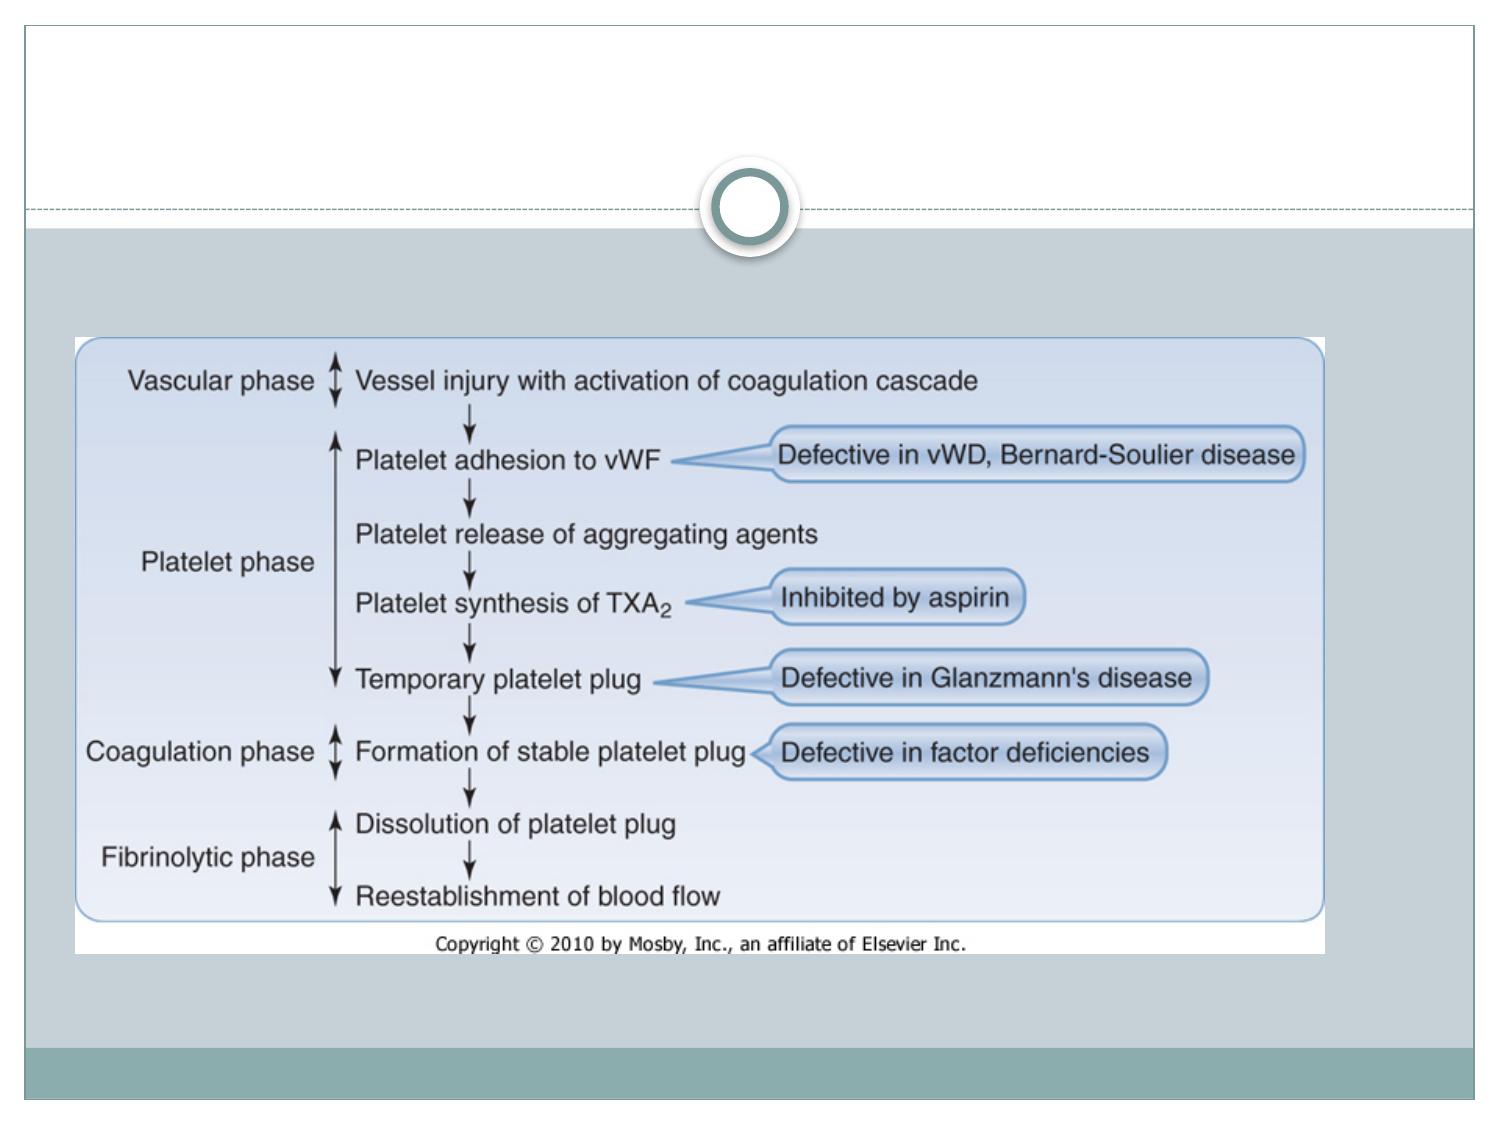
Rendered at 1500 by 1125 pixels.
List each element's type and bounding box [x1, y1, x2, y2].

picture [74, 337, 1326, 954]
